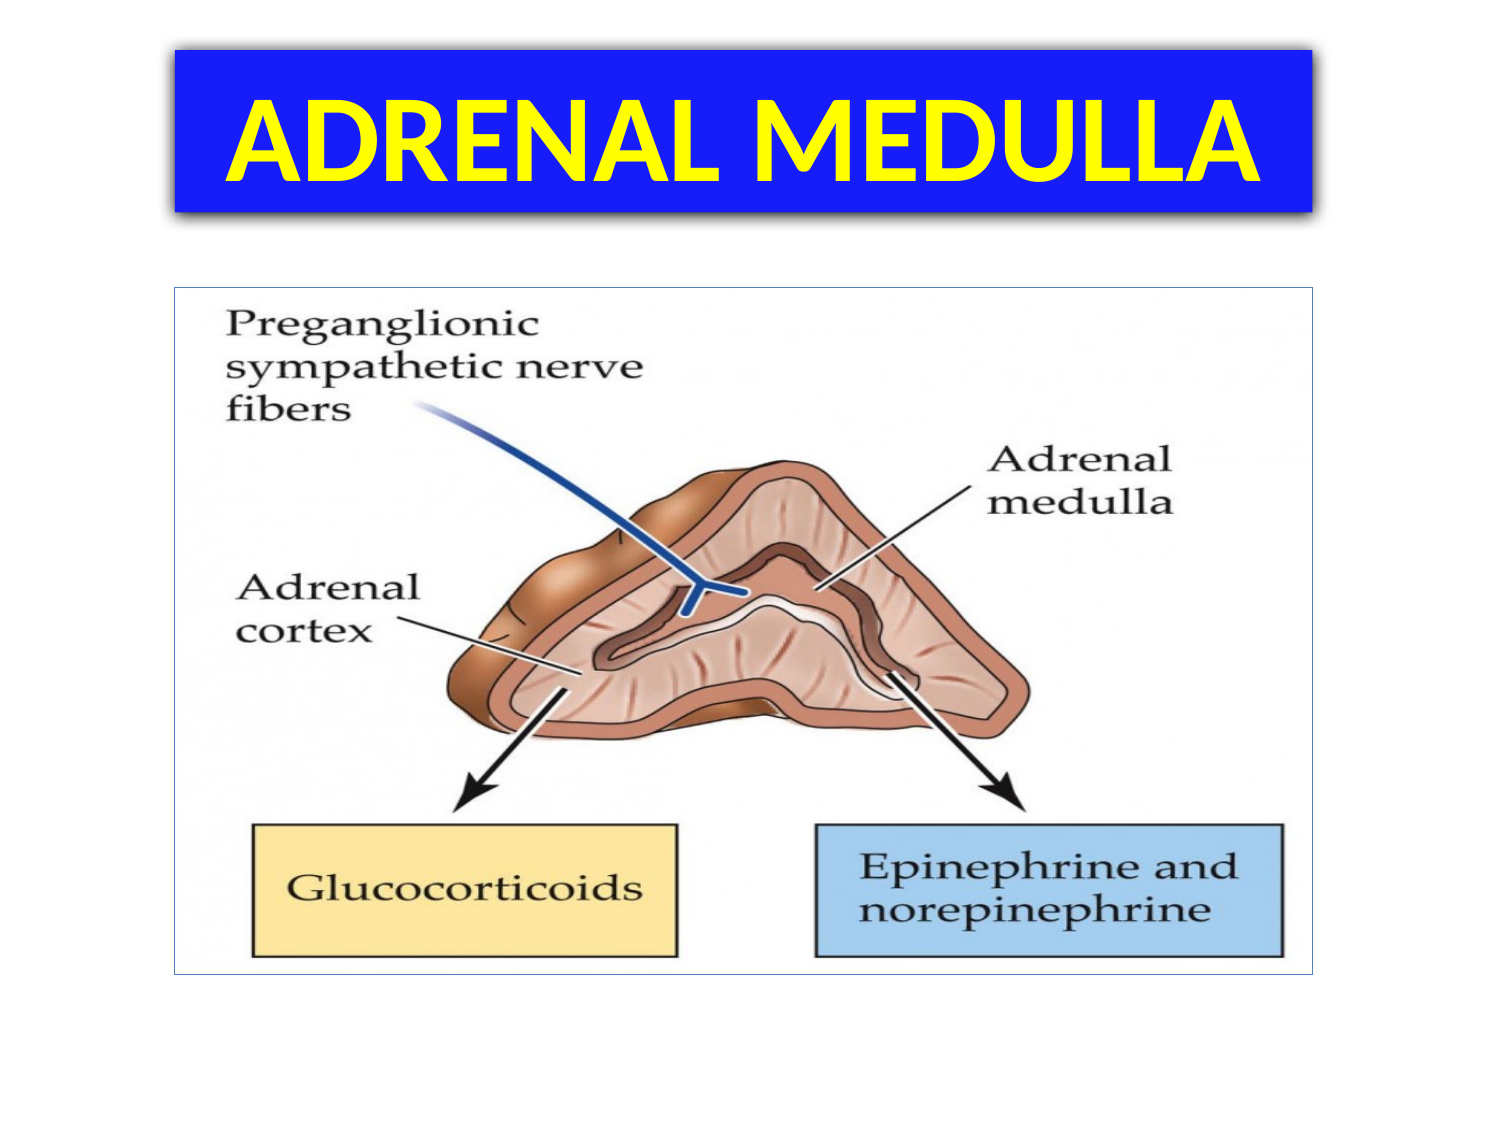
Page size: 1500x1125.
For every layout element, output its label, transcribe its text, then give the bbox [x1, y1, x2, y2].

title ADRENAL MEDULLA [174, 50, 1313, 213]
picture [174, 287, 1313, 976]
